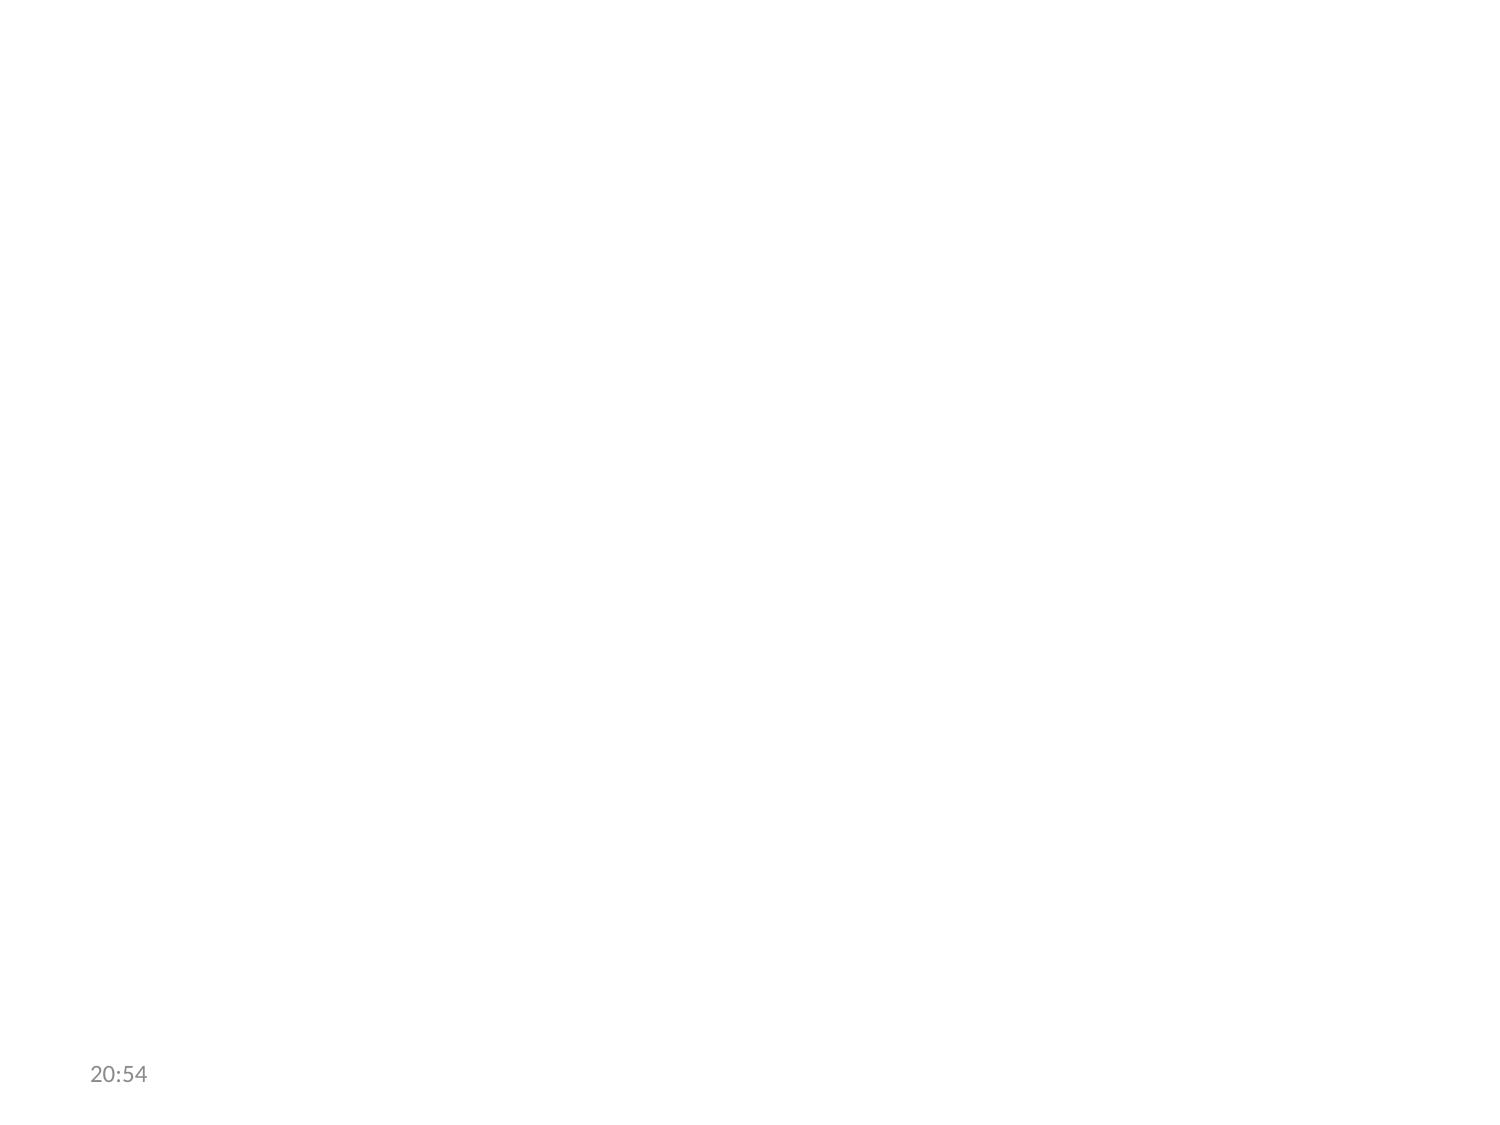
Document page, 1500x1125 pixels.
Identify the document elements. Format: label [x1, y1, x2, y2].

slide_number [75, 1042, 425, 1103]
